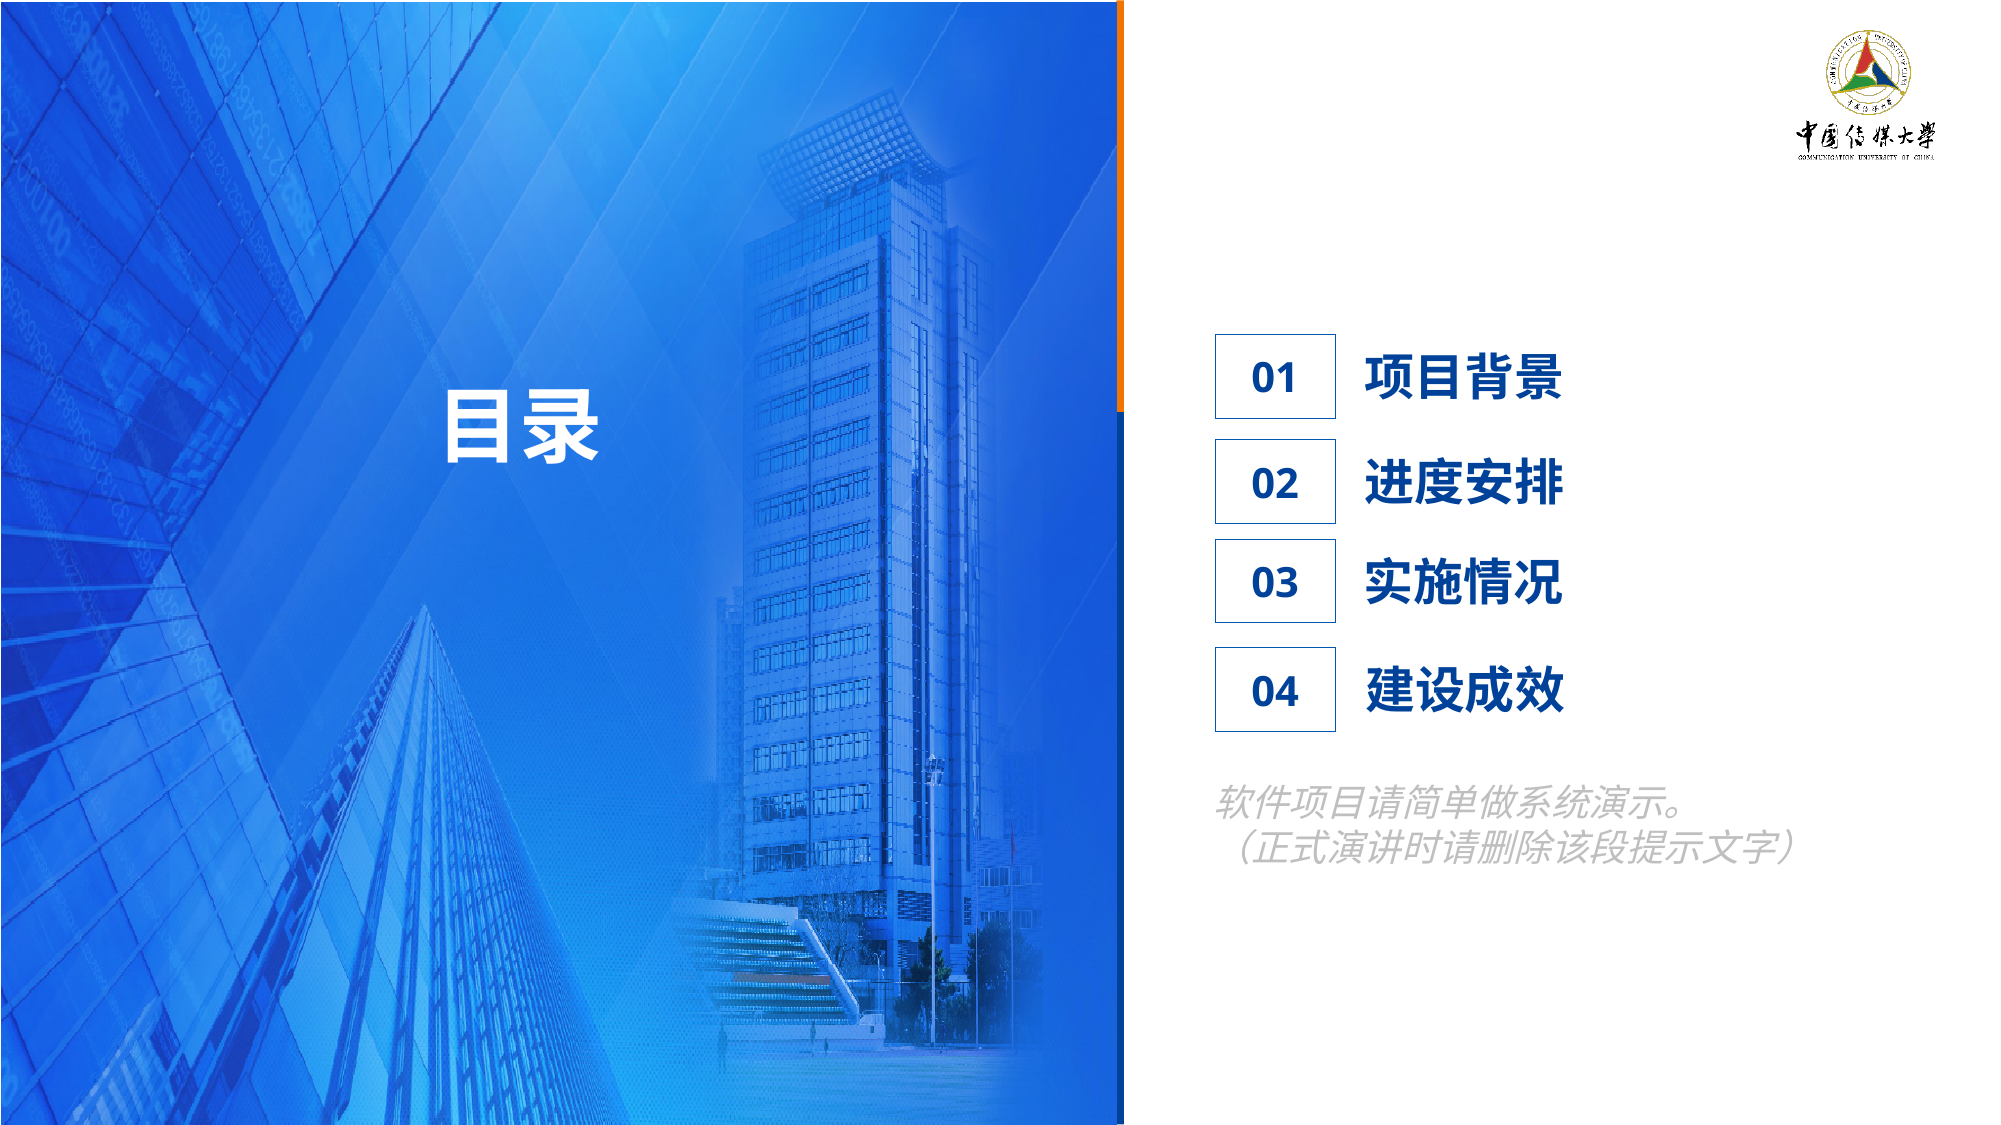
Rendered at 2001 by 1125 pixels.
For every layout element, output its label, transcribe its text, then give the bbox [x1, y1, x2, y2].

text_box 软件项目请简单做系统演示。 （正式演讲时请删除该段提示文字） [1199, 771, 1879, 876]
picture [1731, 0, 2000, 190]
text_box 01 [1214, 333, 1336, 419]
text_box 项目背景 [1350, 338, 1843, 414]
picture [1, 2, 1117, 1125]
text_box 03 [1214, 538, 1336, 624]
text_box 04 [1214, 646, 1336, 732]
text_box 目录 [421, 365, 648, 481]
text_box 02 [1214, 439, 1336, 524]
text_box 建设成效 [1350, 651, 1843, 727]
text_box 进度安排 [1350, 442, 1843, 518]
text_box 实施情况 [1348, 542, 1842, 618]
